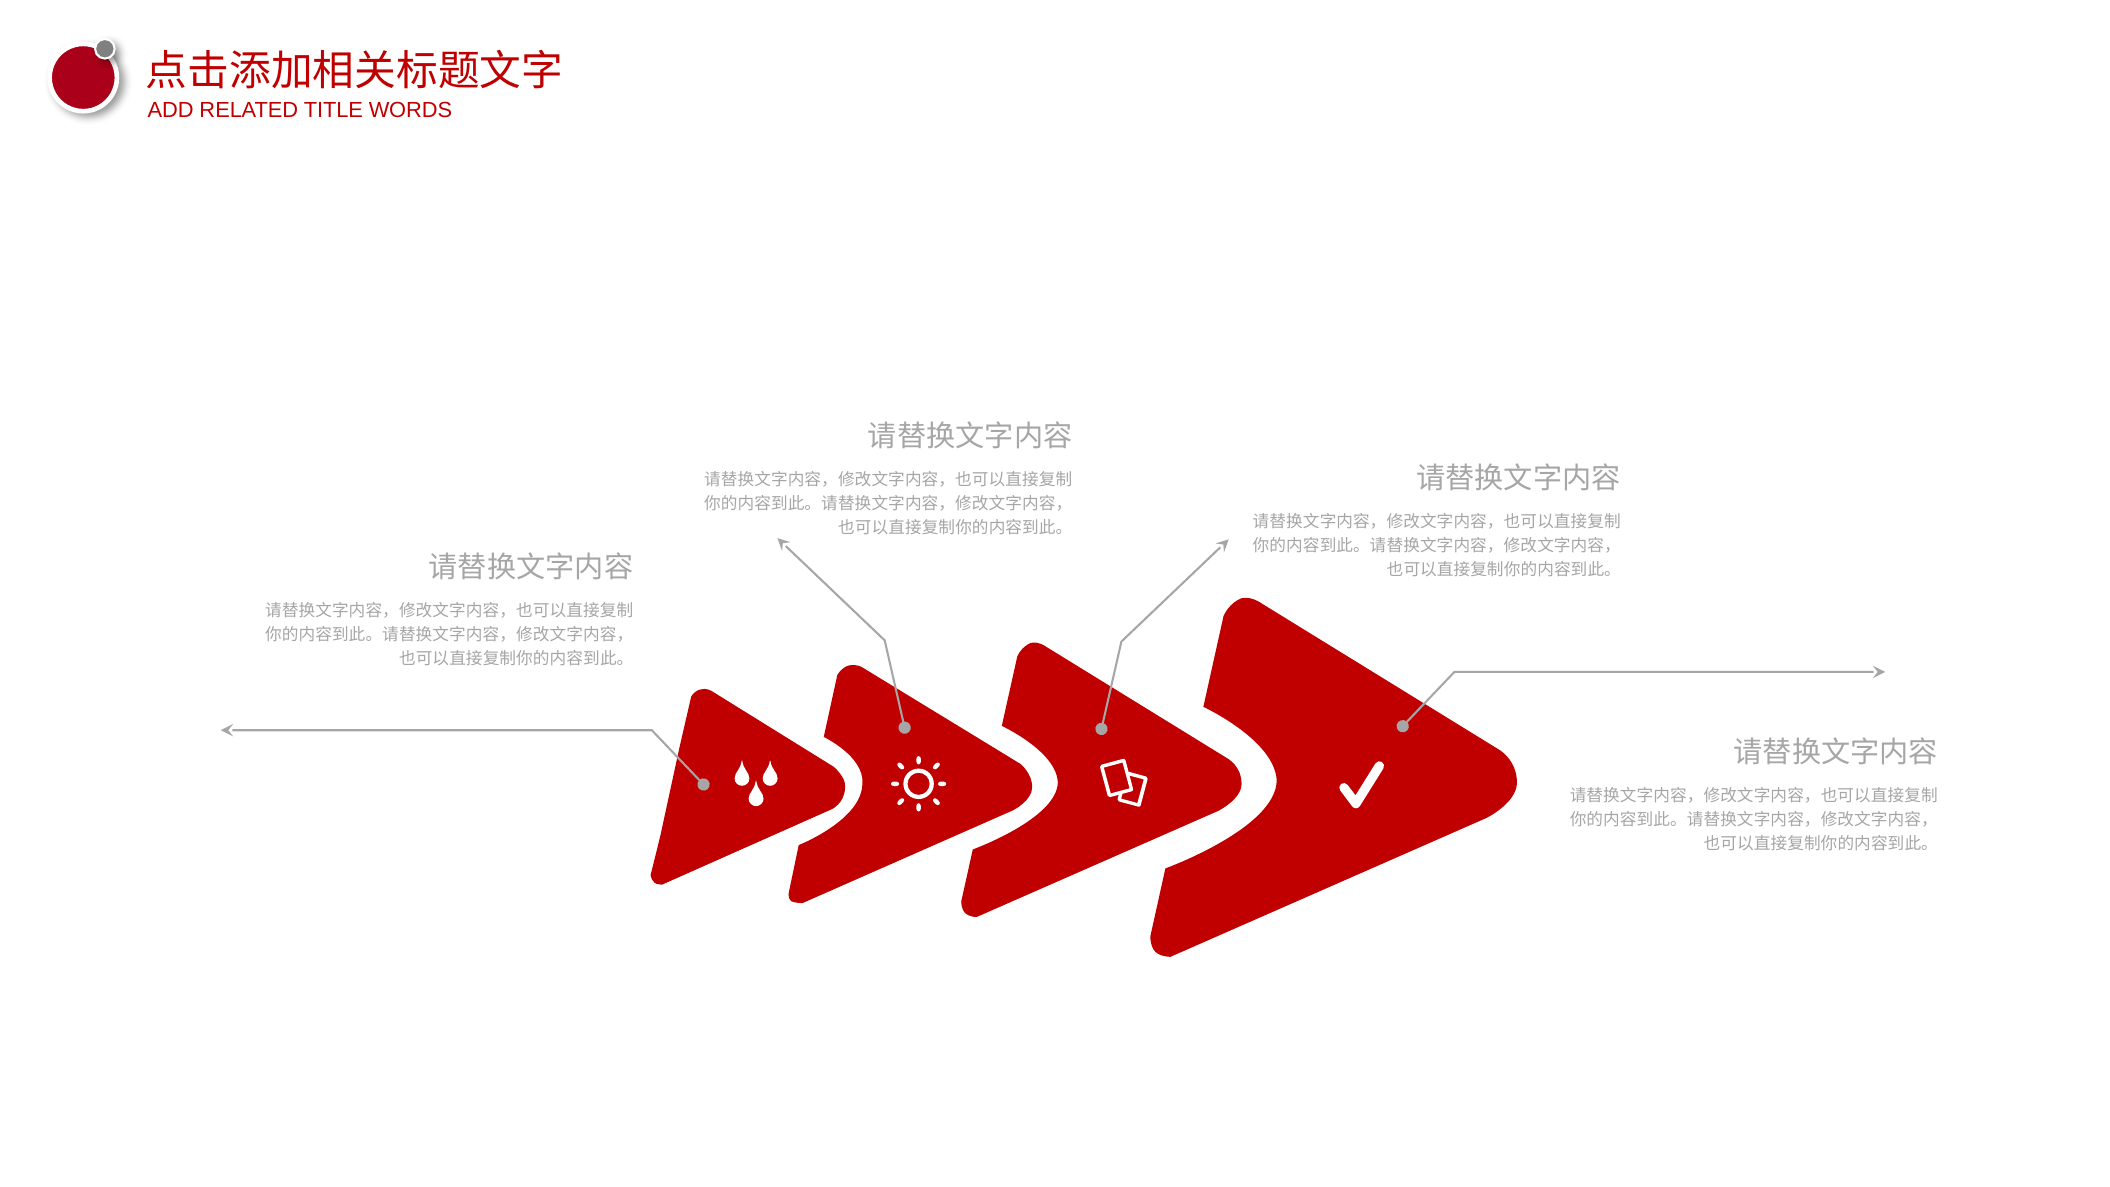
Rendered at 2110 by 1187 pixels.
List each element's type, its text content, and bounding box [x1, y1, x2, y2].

text_box [792, 560, 838, 595]
text_box 请替换文字内容 [401, 533, 634, 592]
text_box [1517, 665, 1886, 714]
text_box 请替换文字内容，修改文字内容，也可以直接复制你的内容到此。请替换文字内容，修改文字内容，也可以直接复制你的内容到此。 [1562, 780, 1939, 876]
text_box 请替换文字内容，修改文字内容，也可以直接复制你的内容到此。请替换文字内容，修改文字内容，也可以直接复制你的内容到此。 [1245, 507, 1622, 603]
text_box 请替换文字内容 [1388, 444, 1621, 503]
text_box ADD RELATED TITLE WORDS [147, 96, 453, 123]
text_box [94, 37, 116, 60]
text_box [220, 724, 650, 779]
text_box 请替换文字内容，修改文字内容，也可以直接复制你的内容到此。请替换文字内容，修改文字内容，也可以直接复制你的内容到此。 [257, 596, 634, 692]
text_box 请替换文字内容 [1705, 717, 1939, 777]
text_box [48, 42, 118, 113]
text_box 点击添加相关标题文字 [145, 43, 564, 95]
text_box 请替换文字内容 [840, 401, 1073, 461]
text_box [650, 595, 1517, 957]
text_box 请替换文字内容，修改文字内容，也可以直接复制你的内容到此。请替换文字内容，修改文字内容，也可以直接复制你的内容到此。 [696, 465, 1073, 560]
text_box [1170, 539, 1229, 595]
